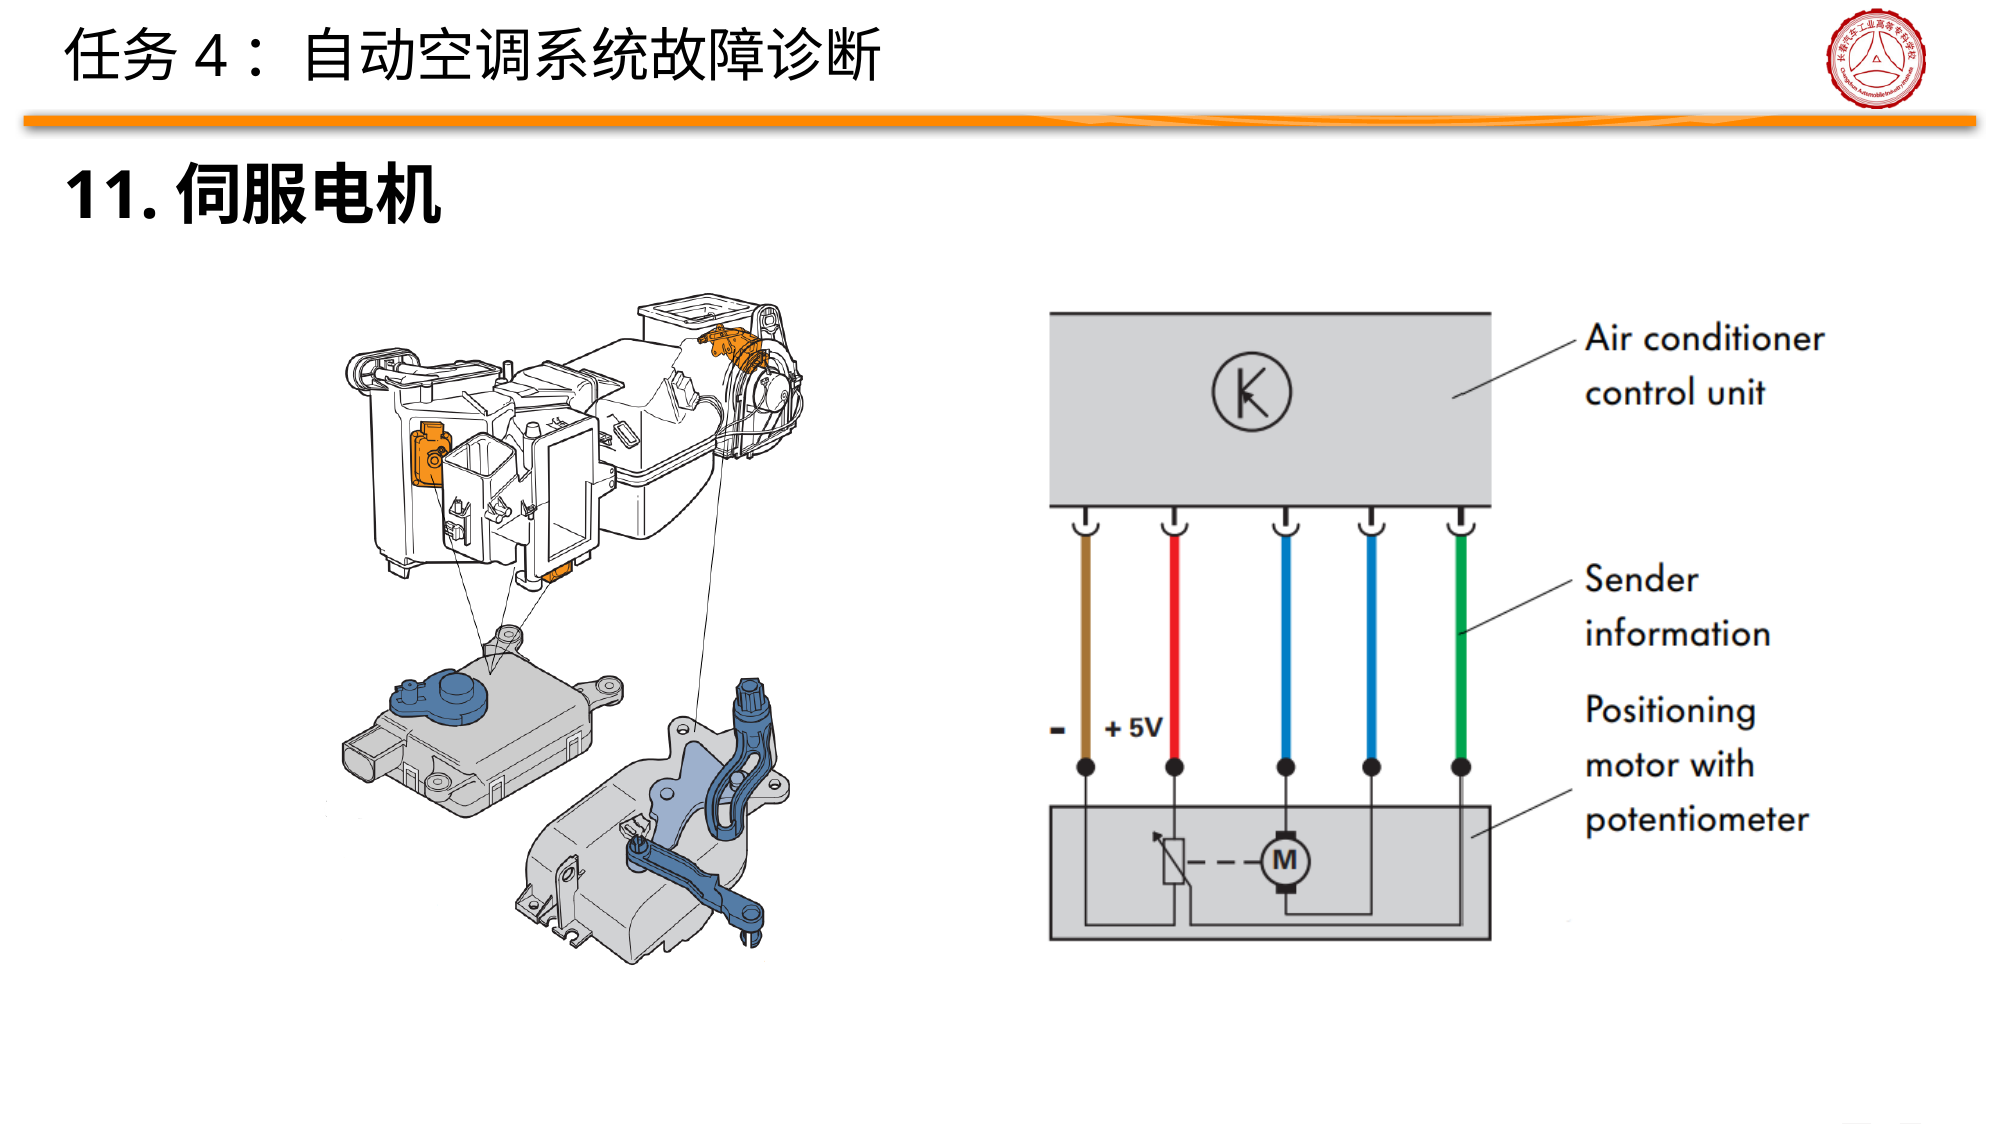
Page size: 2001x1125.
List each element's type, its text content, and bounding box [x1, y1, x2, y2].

title 任务4：自动空调系统故障诊断 [49, 19, 1557, 119]
text_box 11.伺服电机 [49, 144, 1122, 240]
picture [323, 276, 847, 981]
picture [1038, 296, 1884, 981]
picture [1826, 8, 1926, 109]
